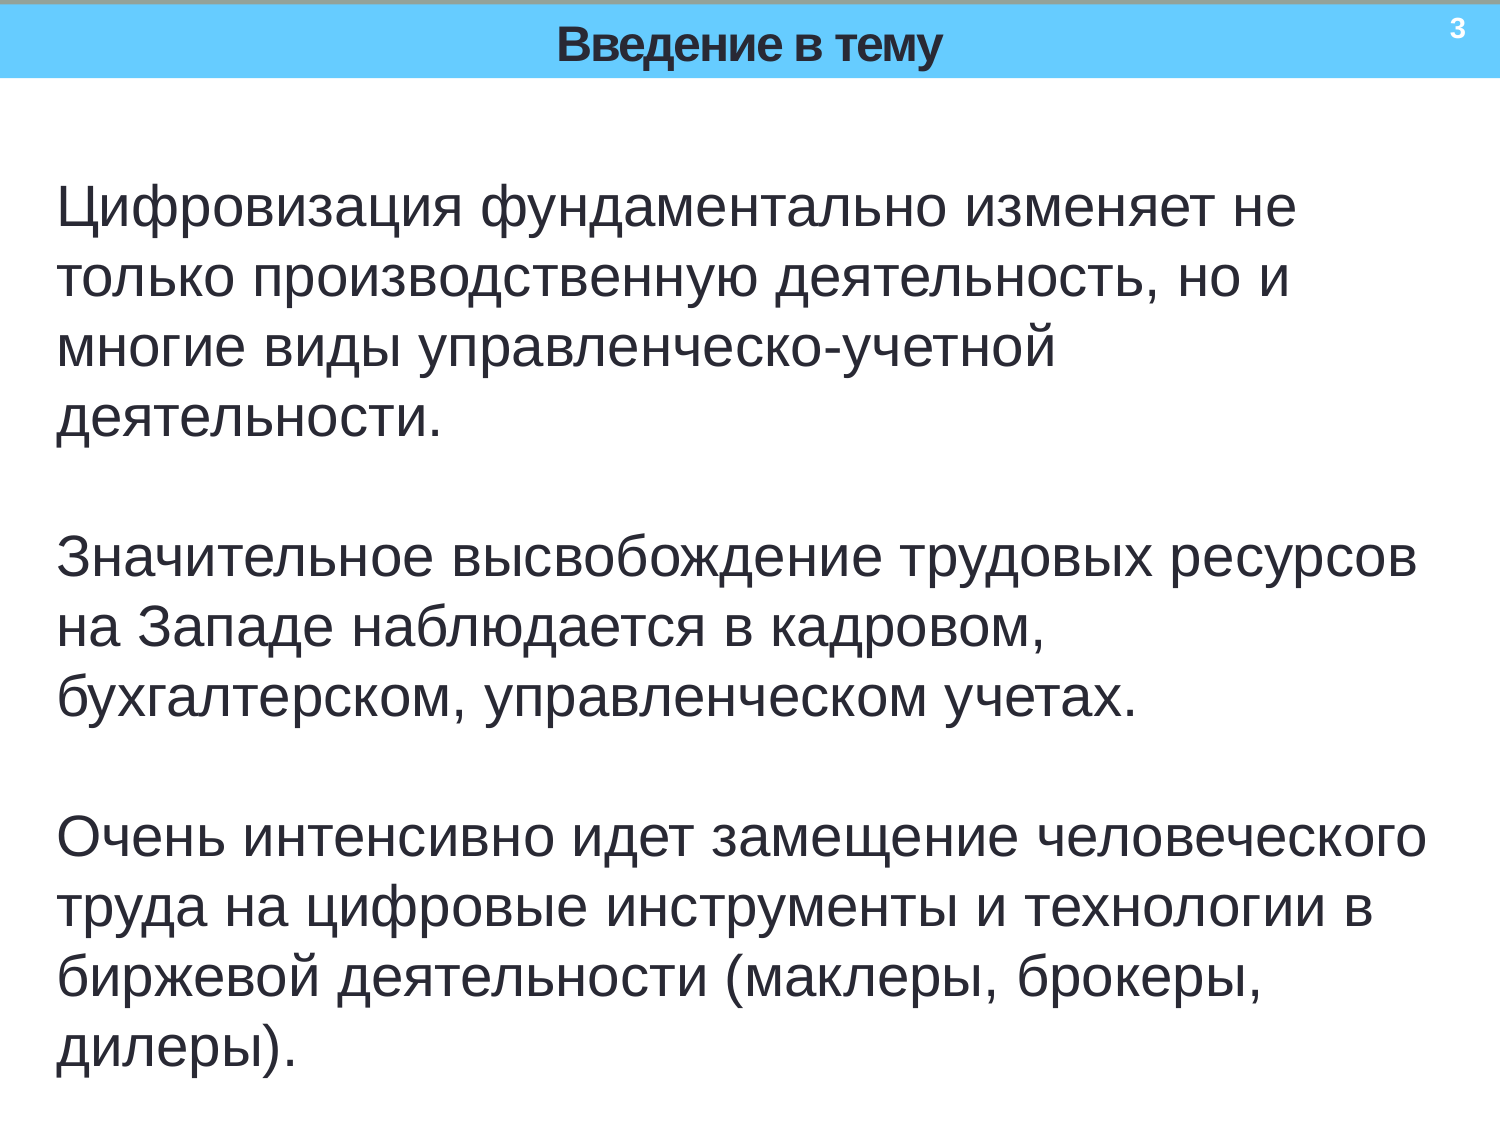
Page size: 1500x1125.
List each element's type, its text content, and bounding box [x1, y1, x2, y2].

title Введение в тему [0, 4, 1500, 79]
text_box Цифровизация фундаментально изменяет не только производственную деятельность, но и многие виды управленческо-учетной деятельности. Значительное высвобождение трудовых ресурсов на Западе наблюдается в кадровом, бухгалтерском, управленческом учетах. Очень интенсивно идет замещение человеческого труда на цифровые инструменты и технологии в биржевой деятельности (маклеры, брокеры, дилеры). [41, 160, 1471, 1086]
slide_number 3 [1435, 0, 1484, 54]
